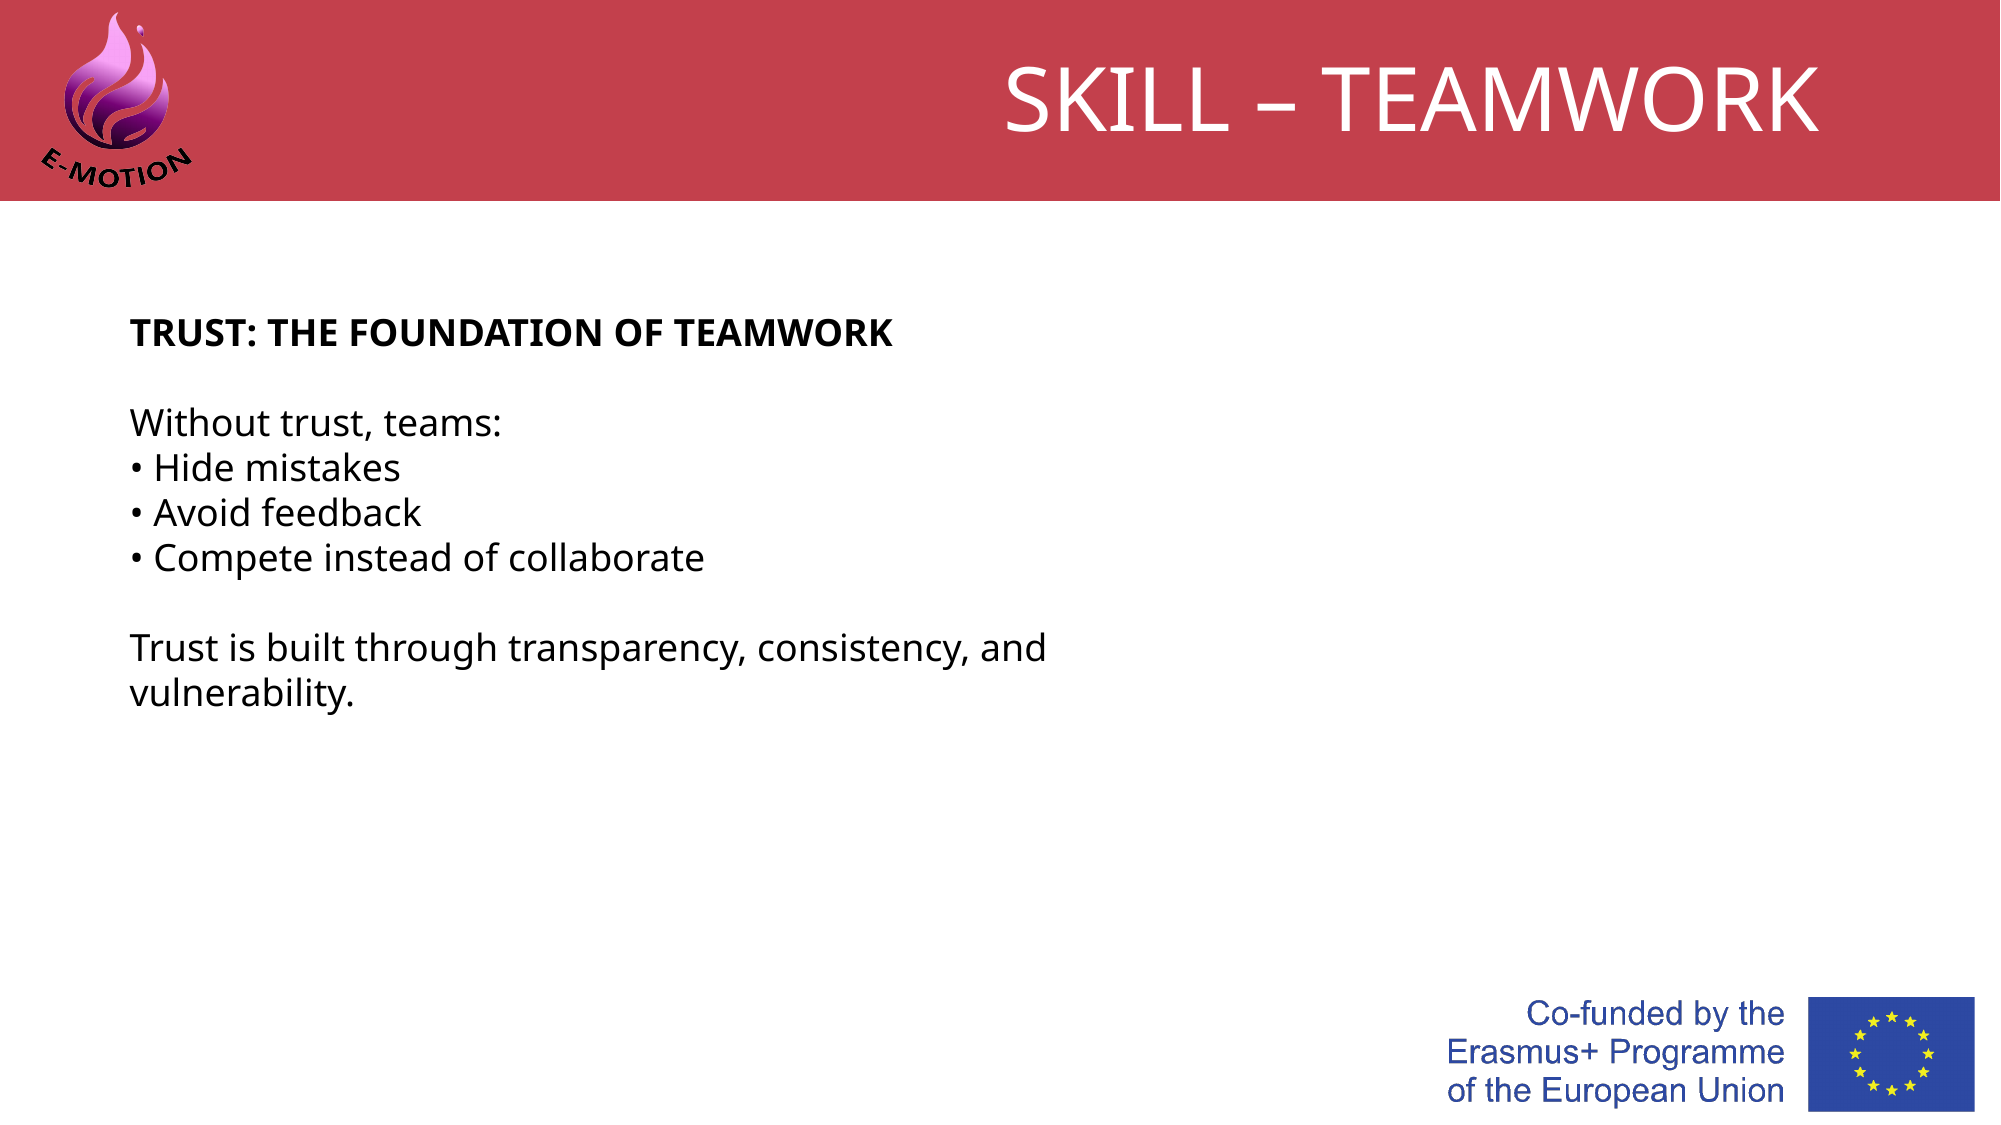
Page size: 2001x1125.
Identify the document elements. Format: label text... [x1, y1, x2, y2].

text_box TRUST: THE FOUNDATION OF TEAMWORK Without trust, teams: • Hide mistakes • Avoid feedback • Compete instead of collaborate Trust is built through transparency, consistency, and vulnerability. [114, 301, 1128, 722]
text_box SKILL – TEAMWORK [576, 35, 1836, 311]
picture [0, 0, 253, 247]
picture [1396, 995, 1975, 1116]
